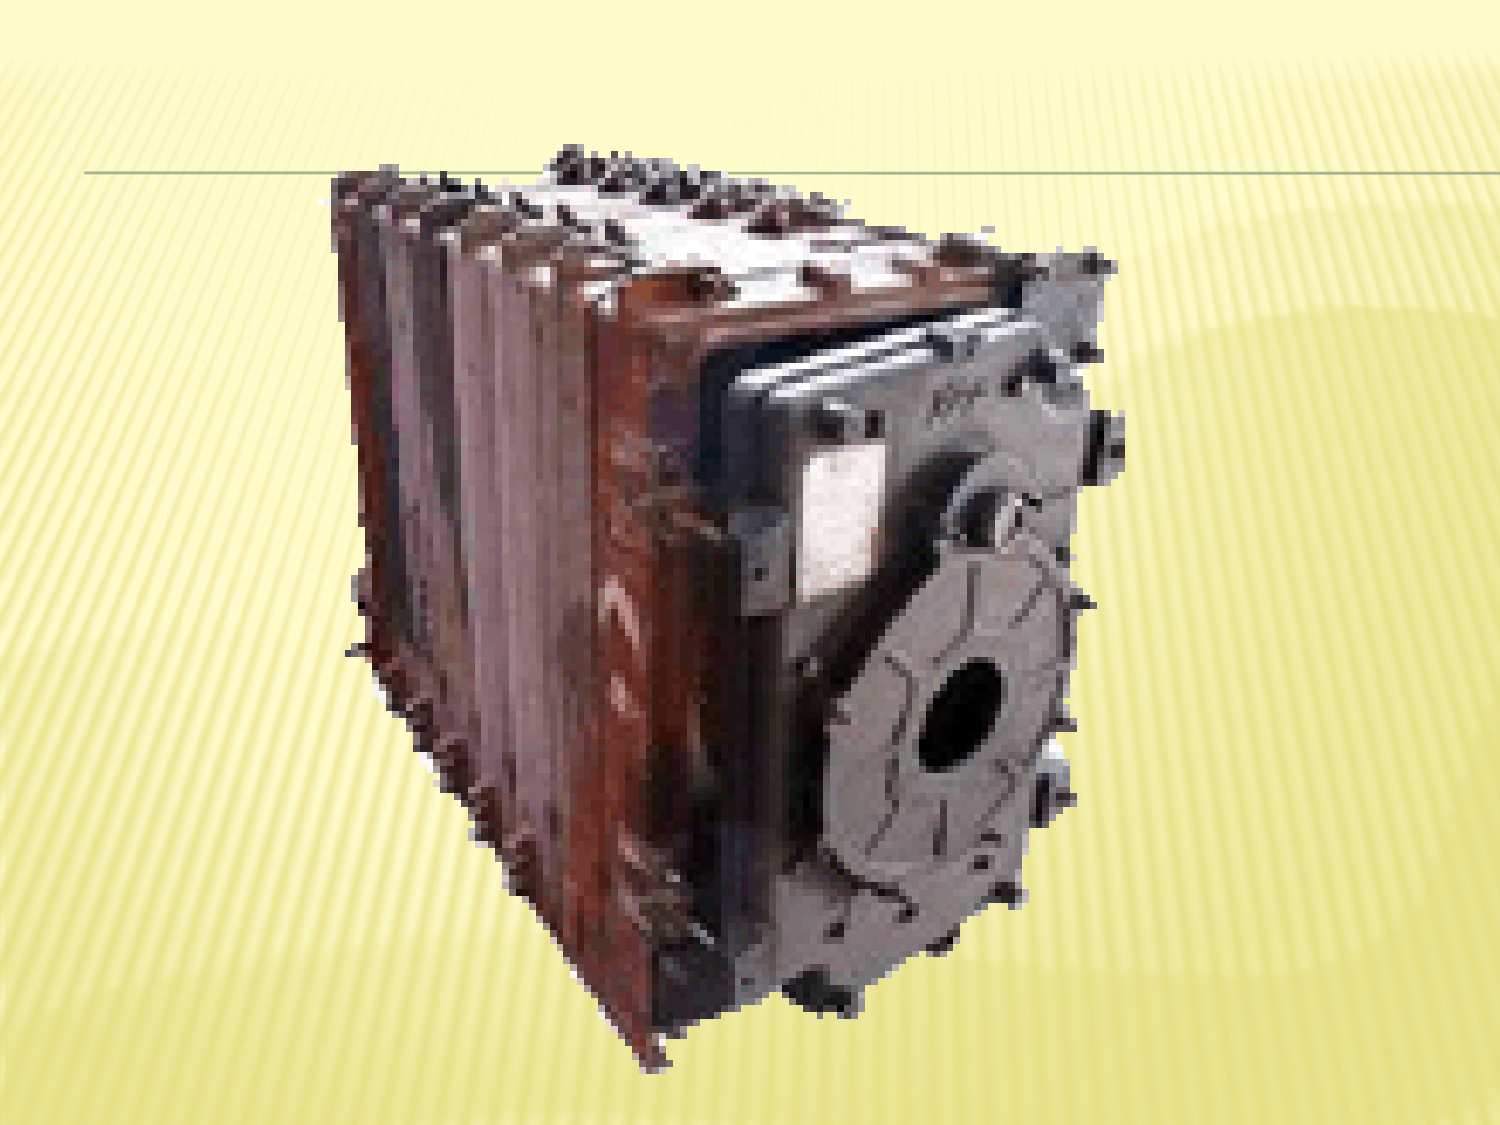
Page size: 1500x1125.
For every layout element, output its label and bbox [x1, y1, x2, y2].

list [304, 116, 1126, 1082]
